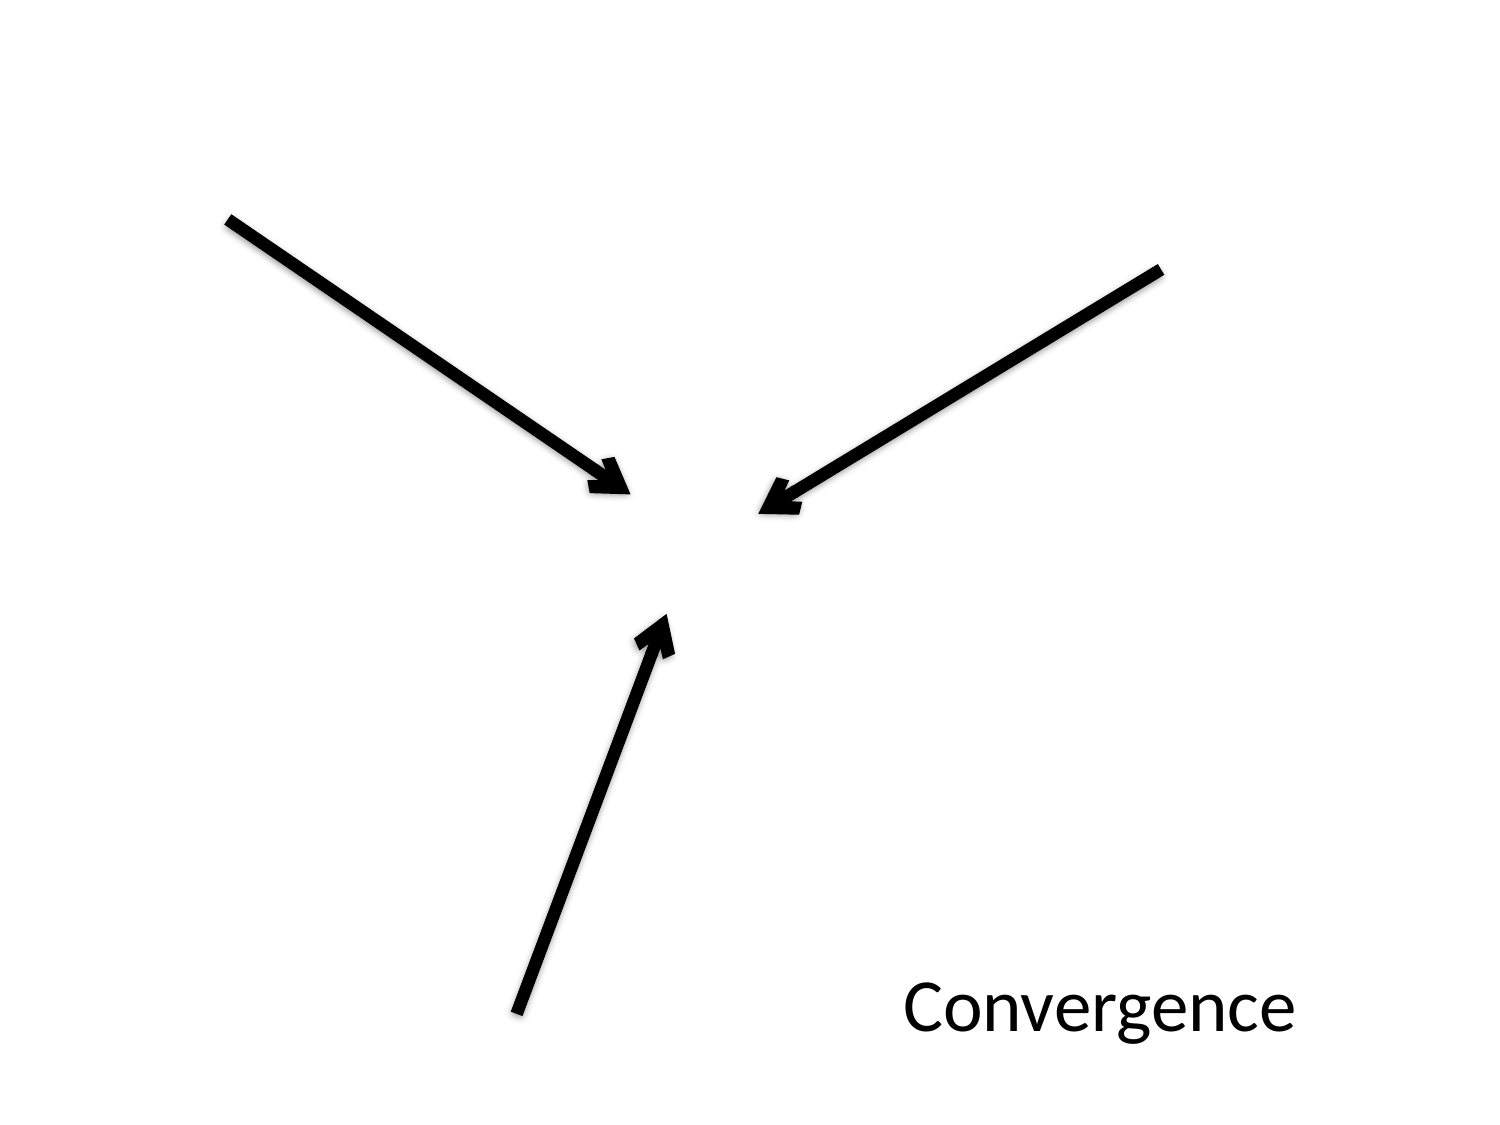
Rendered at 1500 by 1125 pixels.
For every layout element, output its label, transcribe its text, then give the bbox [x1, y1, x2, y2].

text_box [516, 613, 667, 1015]
text_box Convergence [888, 949, 1313, 1054]
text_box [758, 269, 1162, 515]
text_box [227, 219, 631, 495]
